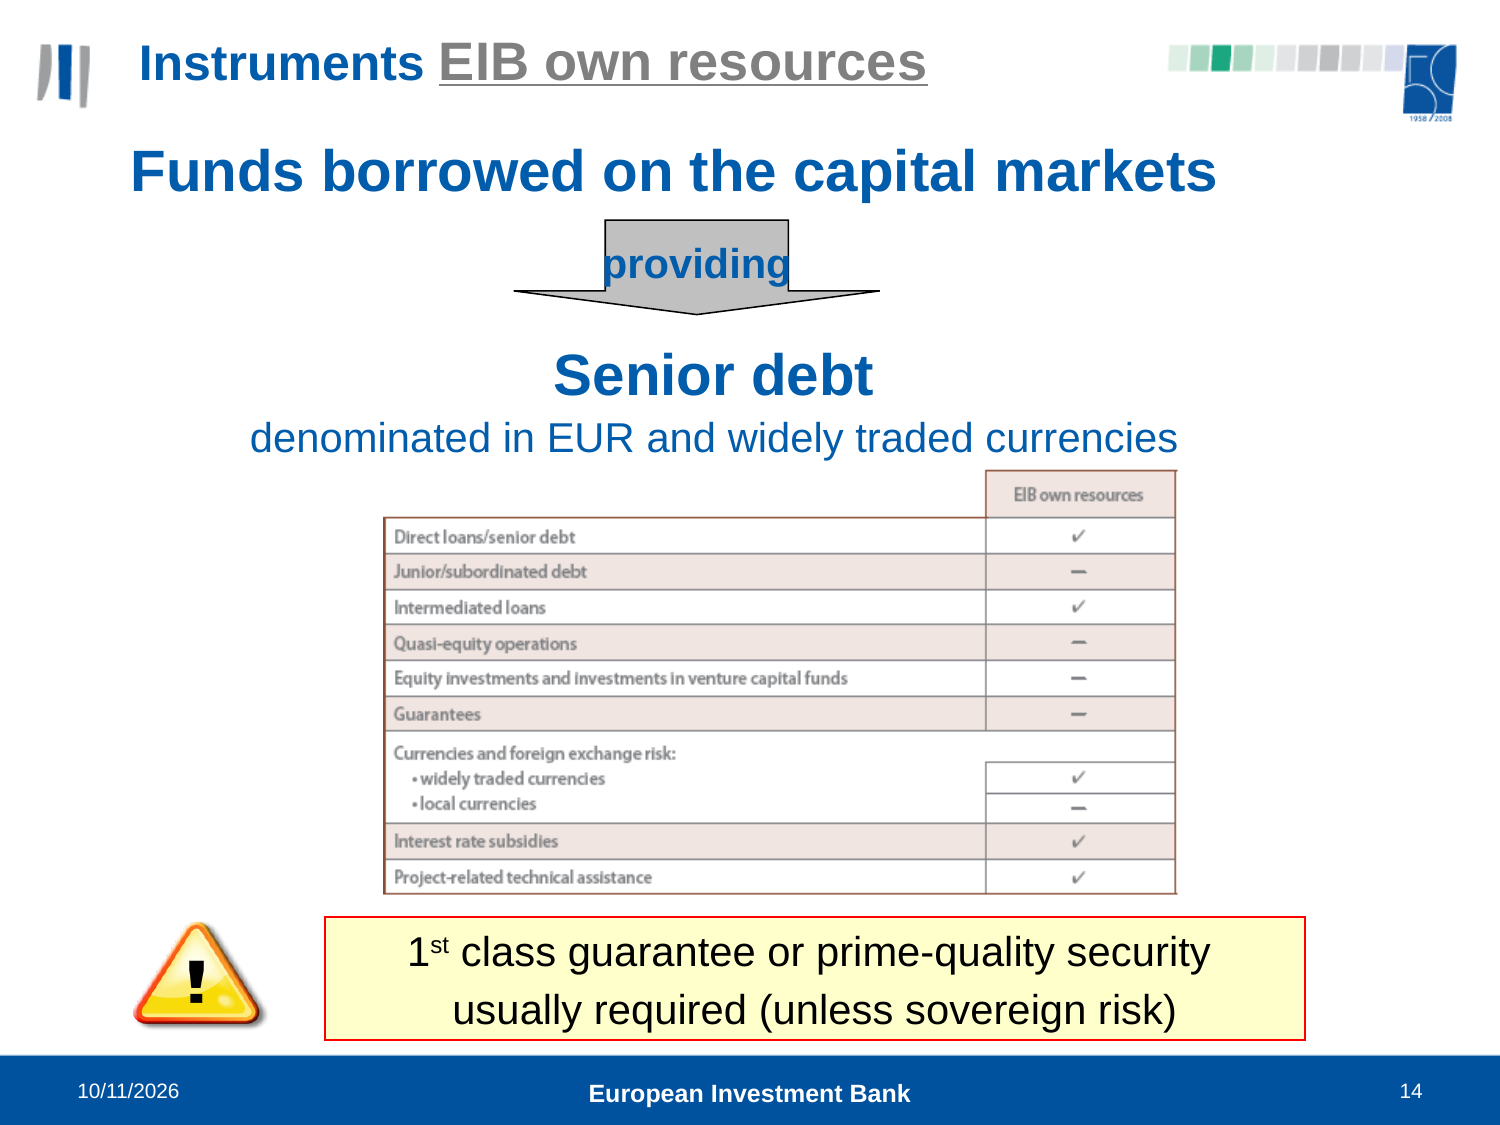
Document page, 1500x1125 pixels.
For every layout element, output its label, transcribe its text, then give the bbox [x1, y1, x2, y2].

footer European Investment Bank [229, 1070, 1271, 1125]
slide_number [62, 1070, 226, 1125]
slide_number 14 [1274, 1070, 1438, 1125]
picture [0, 0, 1500, 1125]
text_box Instruments EIB own resources [123, 0, 1306, 118]
text_box providing [513, 220, 880, 315]
text_box Funds borrowed on the capital markets [116, 125, 1347, 211]
text_box [702, 326, 1022, 409]
text_box 1st class guarantee or prime-quality security usually required (unless sovereign risk) [324, 916, 1306, 1041]
text_box Senior debt denominated in EUR and widely traded currencies [41, 338, 1388, 470]
